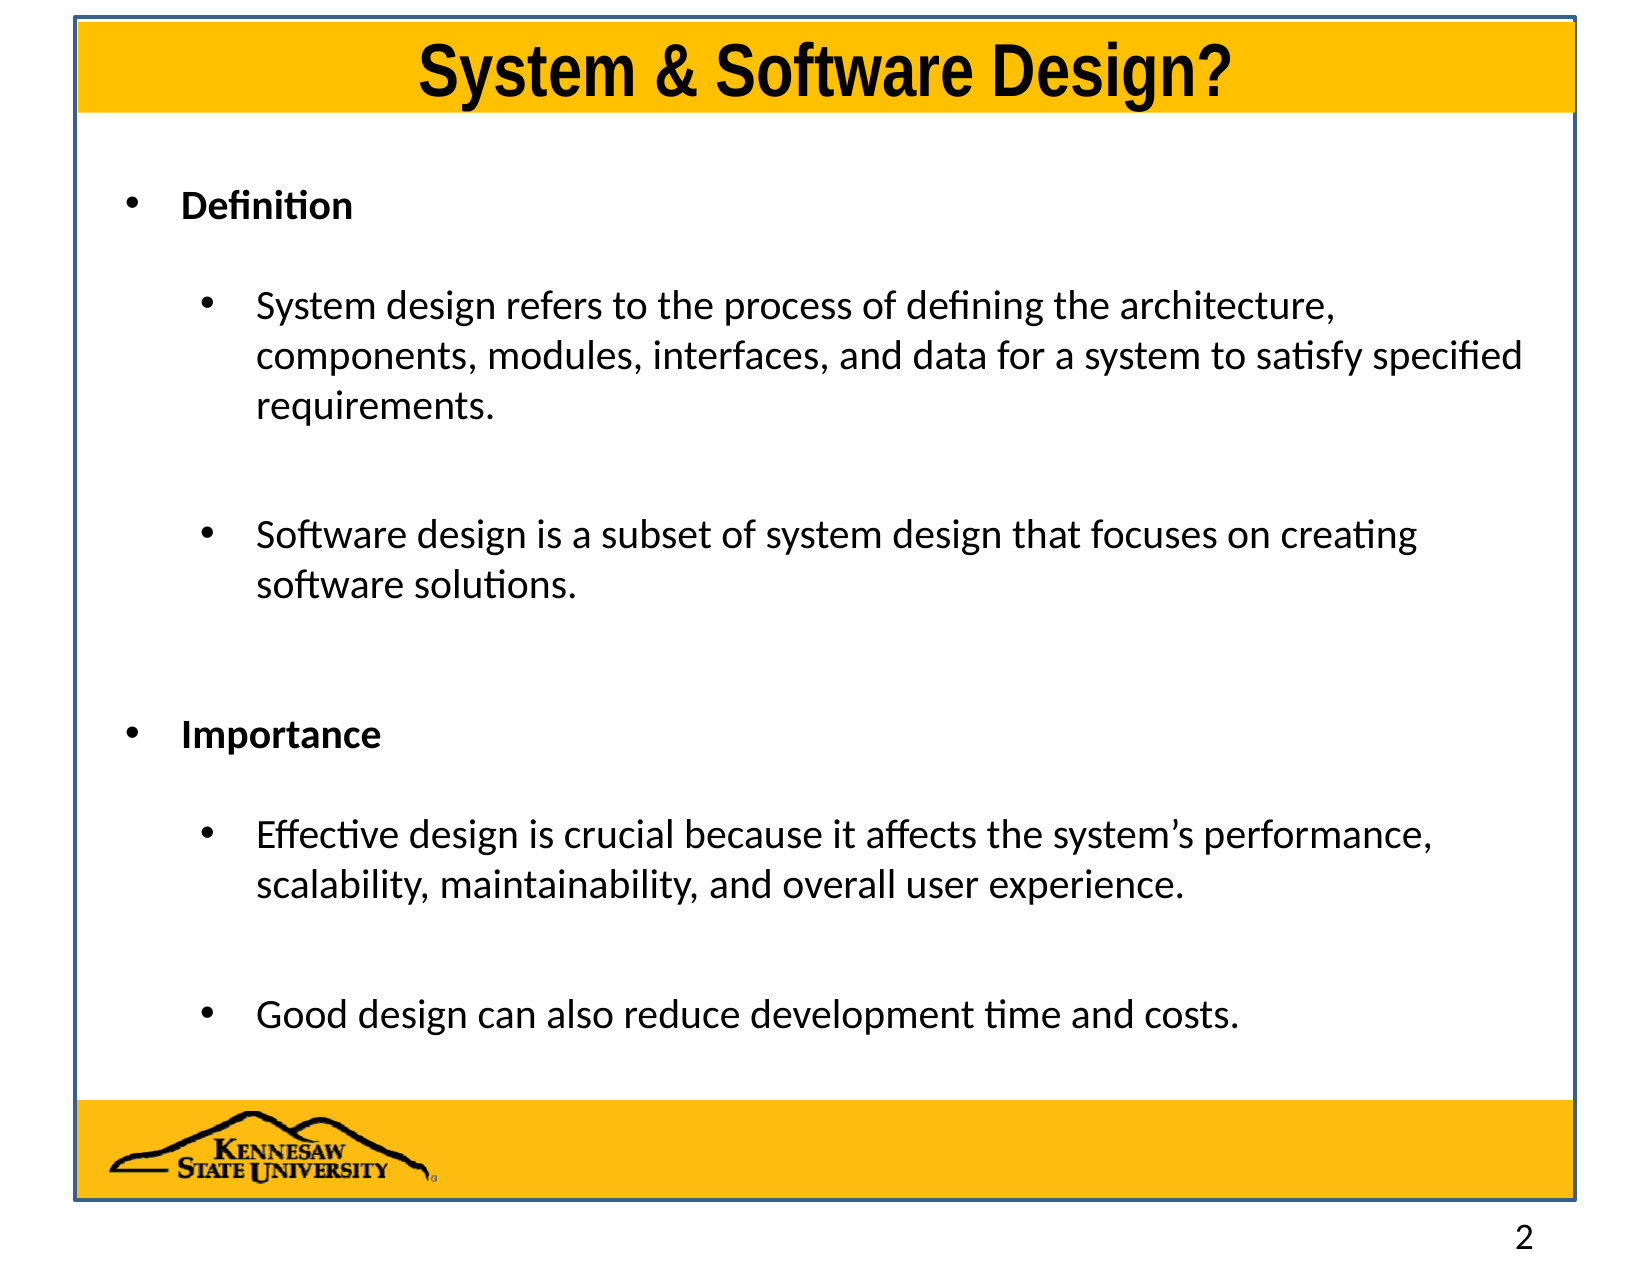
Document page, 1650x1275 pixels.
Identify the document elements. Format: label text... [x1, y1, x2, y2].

picture [108, 1111, 437, 1184]
title System & Software Design? [77, 21, 1575, 113]
list Definition System design refers to the process of defining the architecture, components, modules, interfaces, and data for a system to satisfy specified requirements. Software design is a subset of system design that focuses on creating software solutions. Importance Effective design is crucial because it affects the system’s performance, scalability, maintainability, and overall user experience. Good design can also reduce development time and costs. [125, 137, 1550, 1077]
